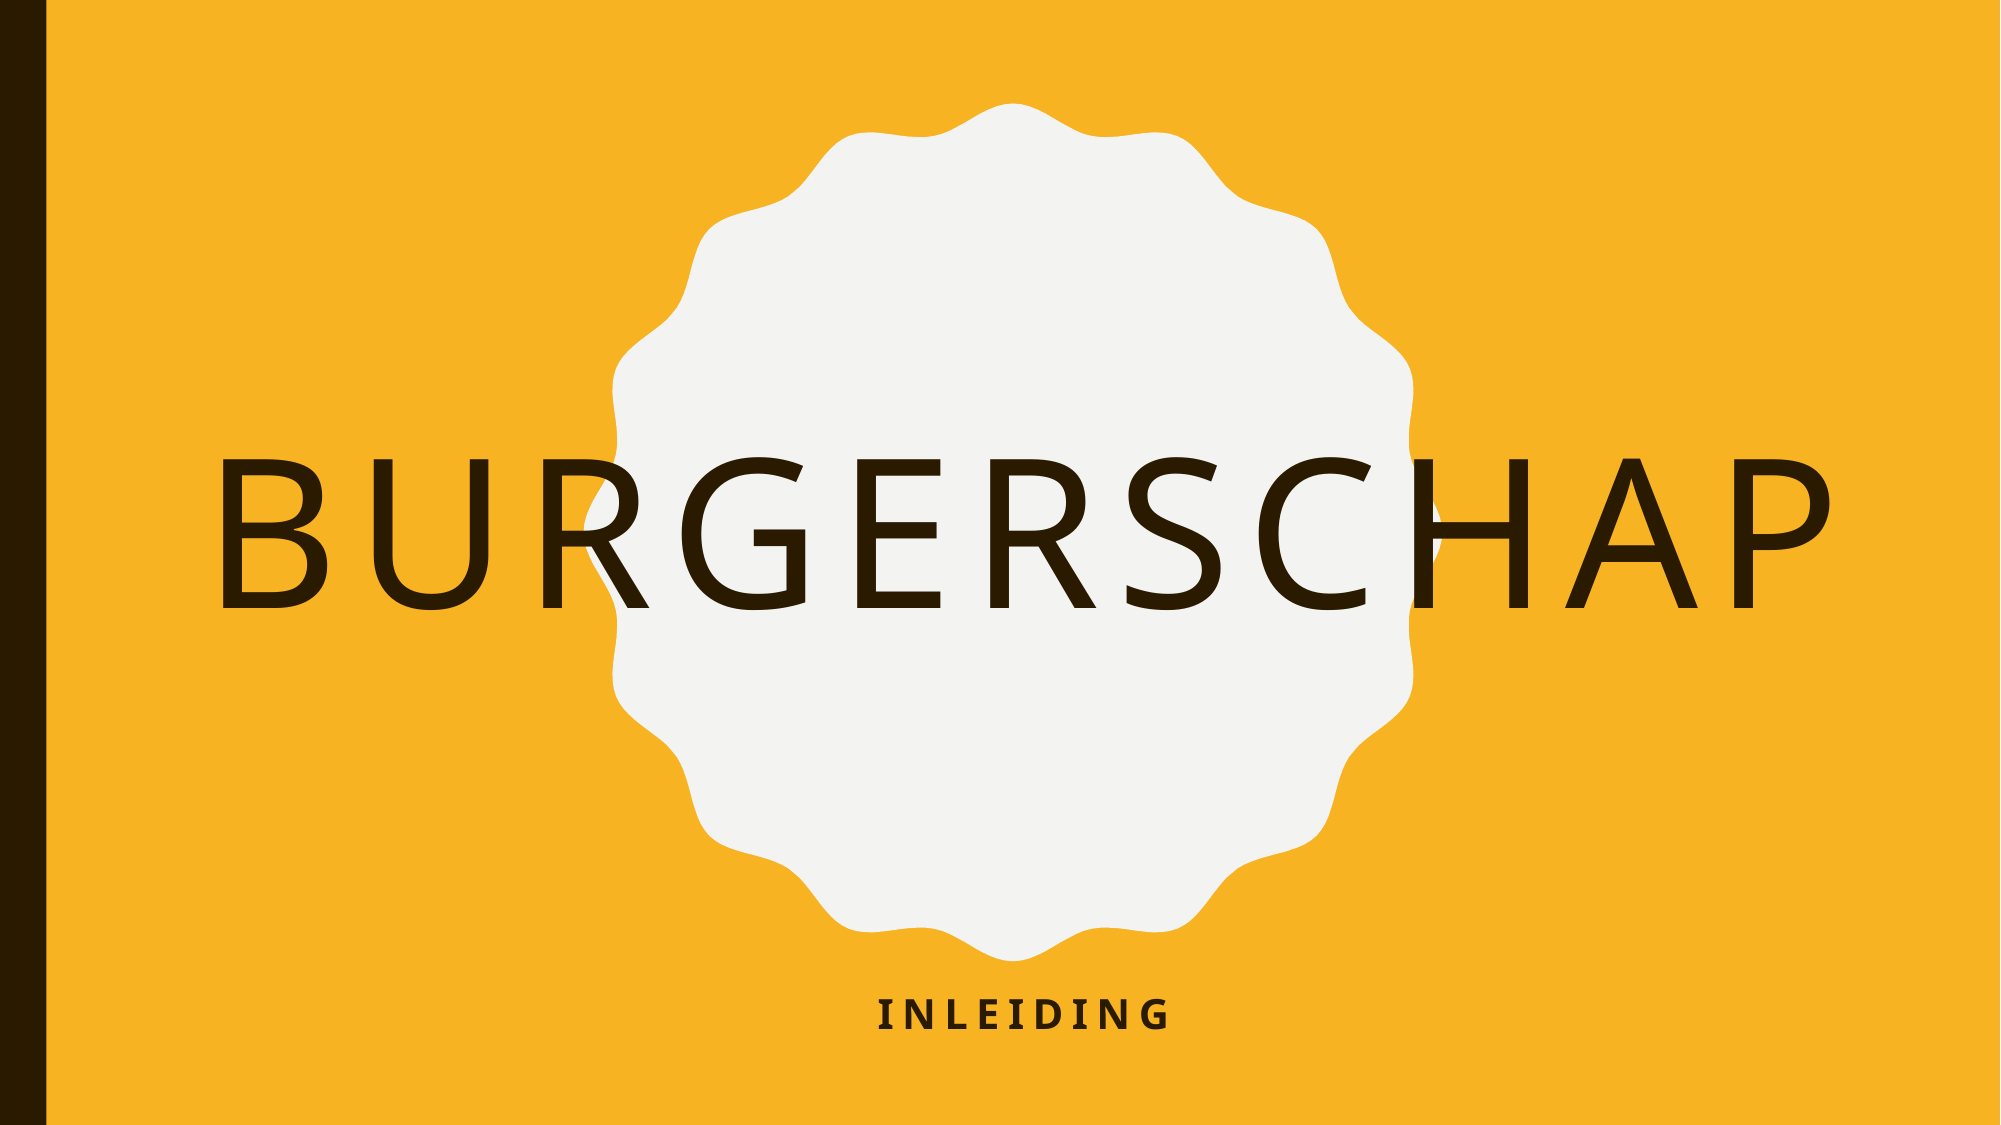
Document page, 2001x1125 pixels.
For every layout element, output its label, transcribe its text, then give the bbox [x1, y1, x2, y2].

title Burgerschap [176, 180, 1870, 902]
subtitle Inleiding [363, 980, 1684, 1103]
